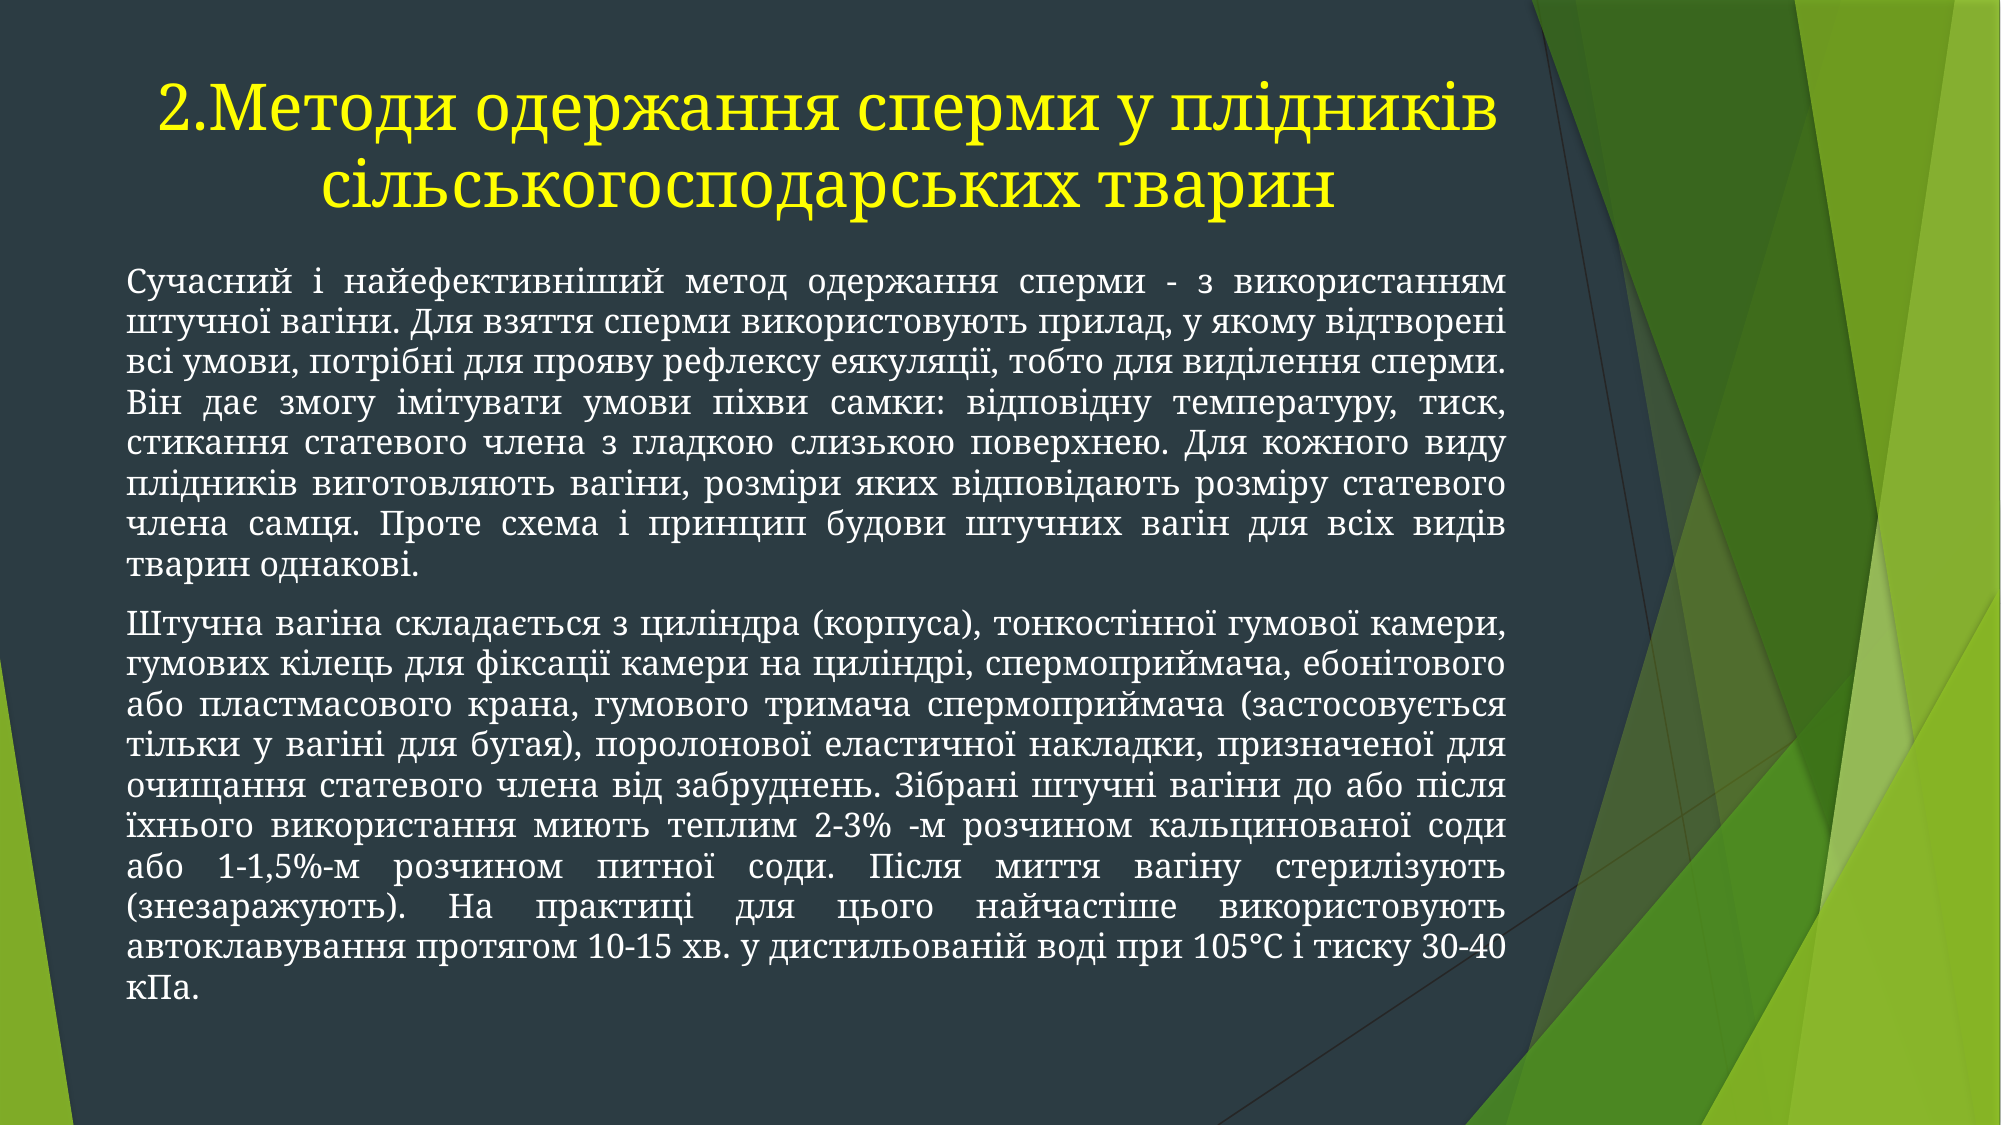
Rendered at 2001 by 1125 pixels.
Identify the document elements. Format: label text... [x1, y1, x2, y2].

title 2.Методи одержання сперми у плідників сільськогосподарських тварин [123, 35, 1534, 252]
list Сучасний і найефективніший метод одержання сперми - з використанням штучної вагіни. Для взяття сперми використовують прилад, у якому відтворені всі умови, потрібні для прояву рефлексу еякуляції, тобто для виділення сперми. Він дає змогу імітувати умови піхви самки: відповідну температуру, тиск, стикання статевого члена з гладкою слизькою поверхнею. Для кожного виду плідників виготовляють вагіни, розміри яких відповідають розміру статевого члена самця. Проте схема і принцип будови штучних вагін для всіх видів тварин однакові. Штучна вагіна складається з циліндра (корпуса), тонкостінної гумової камери, гумових кілець для фіксації камери на циліндрі, спермоприймача, ебонітового або пластмасового крана, гумового тримача спермоприймача (застосовується тільки у вагіні для бугая), поролонової еластичної накладки, призначеної для очищання статевого члена від забруднень. Зібрані штучні вагіни до або після їхнього використання миють теплим 2-3% -м розчином кальцинованої соди або 1-1,5%-м розчином питної соди. Після миття вагіну стерилізують (знезаражують). На практиці для цього найчастіше використовують автоклавування протягом 10-15 хв. у дистильованій воді при 105°С і тиску 30-40 кПа. [111, 251, 1522, 1019]
